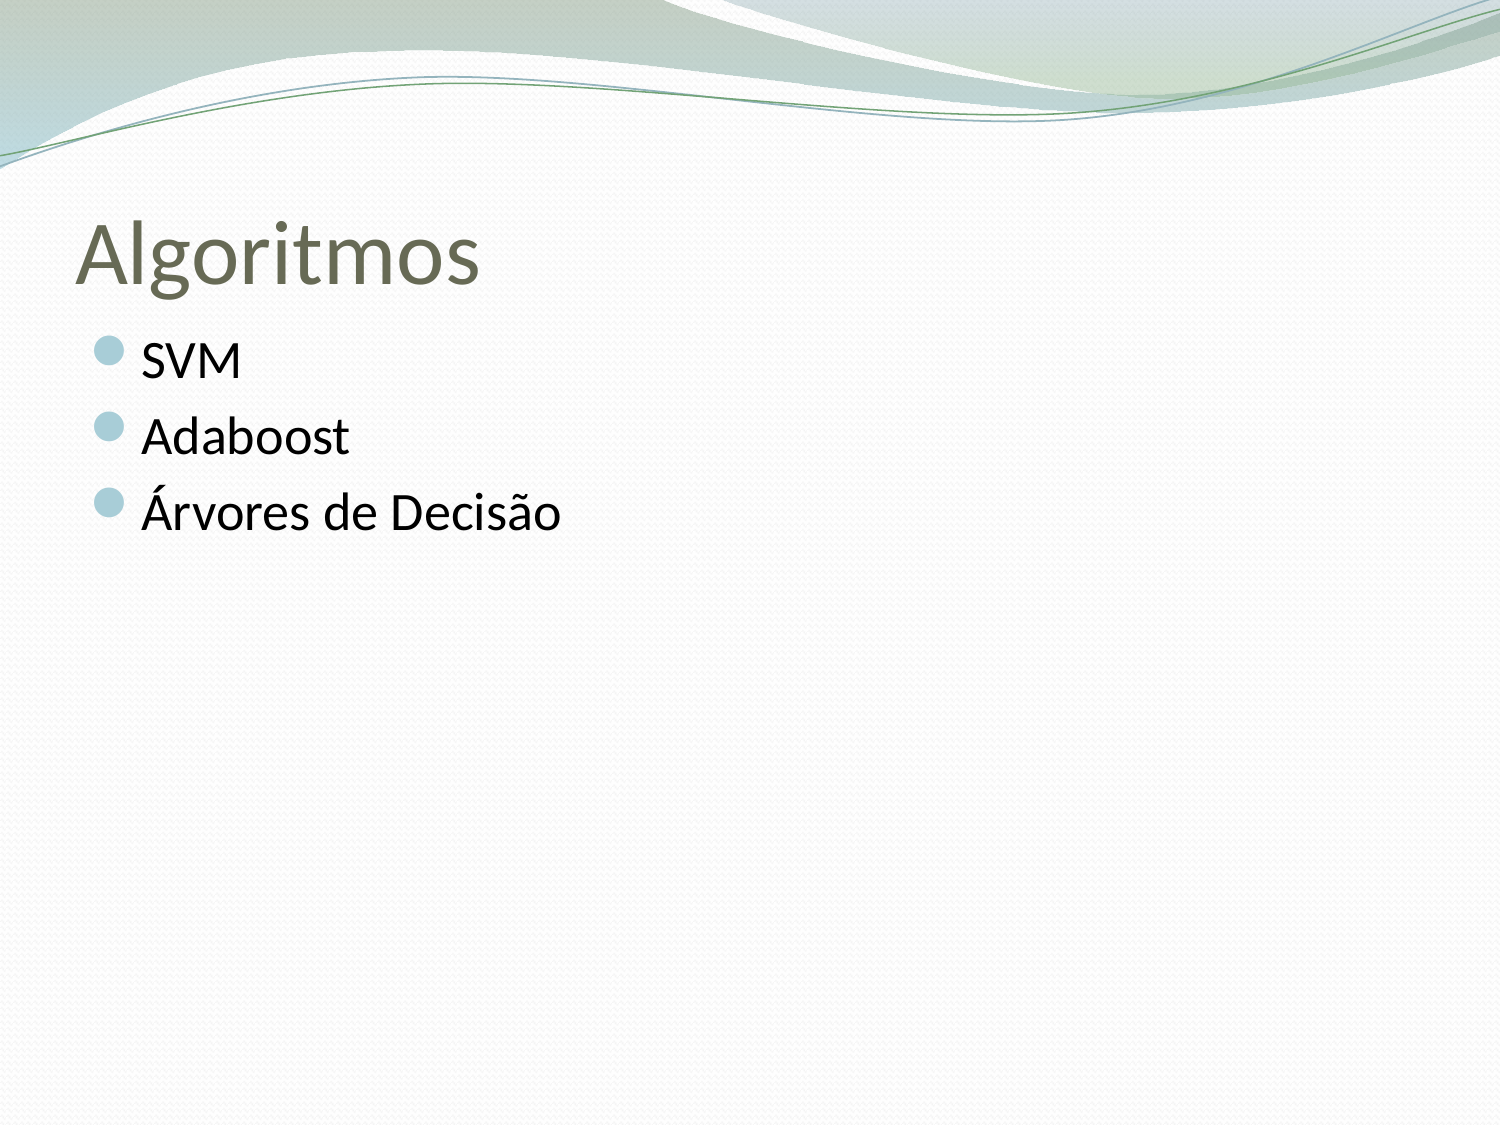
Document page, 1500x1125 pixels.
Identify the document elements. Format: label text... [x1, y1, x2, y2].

title Algoritmos [75, 115, 1425, 303]
list SVM Adaboost Árvores de Decisão [75, 317, 1425, 1038]
